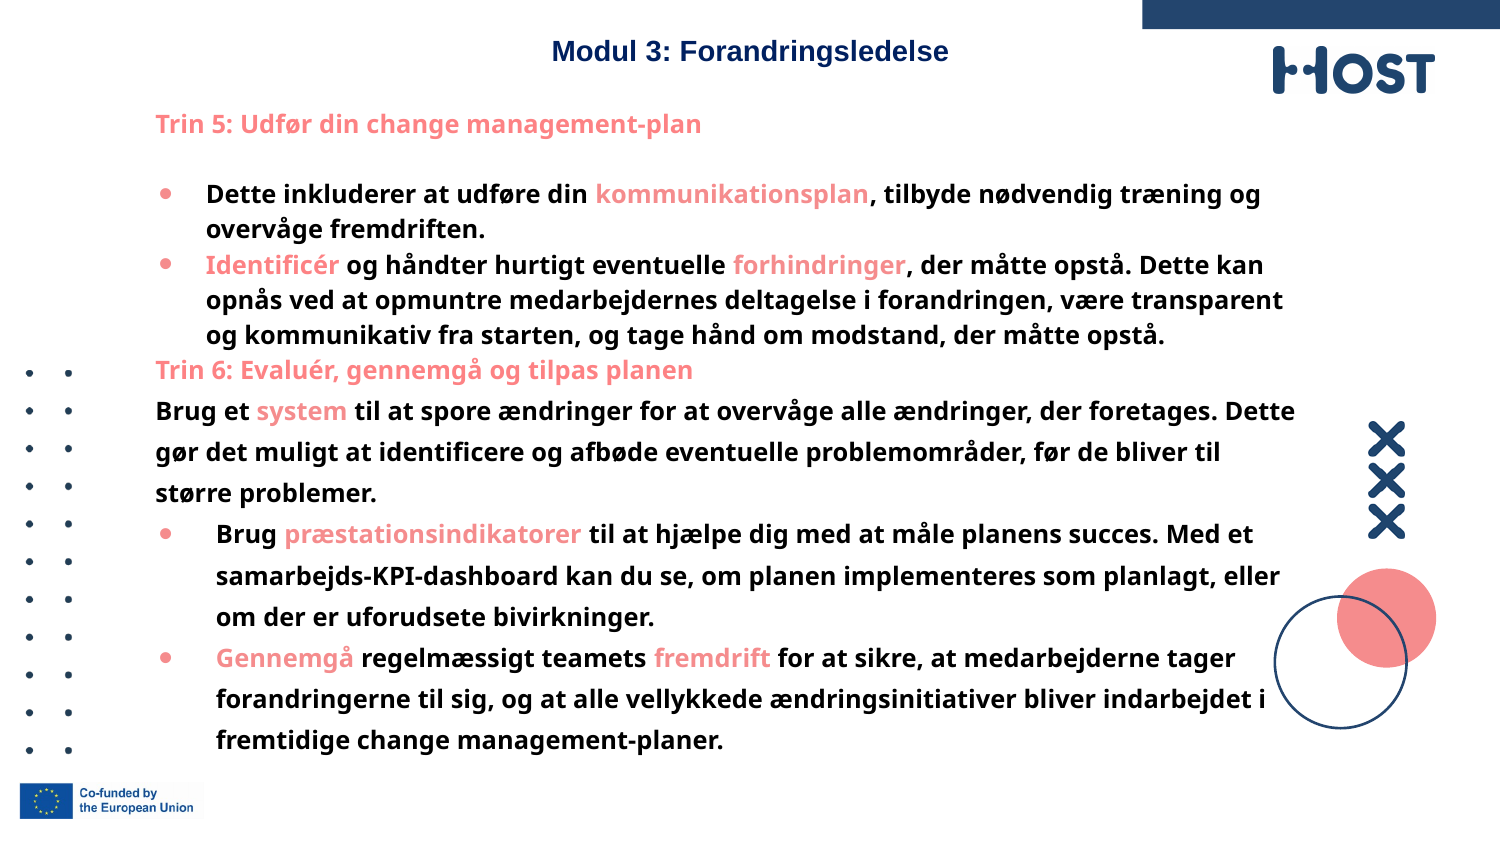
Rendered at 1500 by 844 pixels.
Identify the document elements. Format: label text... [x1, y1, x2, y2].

text_box Modul 3: Forandringsledelse [536, 12, 980, 70]
picture [1368, 421, 1405, 539]
picture [0, 370, 204, 820]
picture [1273, 46, 1435, 94]
list Trin 5: Udfør din change management-plan Dette inkluderer at udføre din kommunikationsplan, tilbyde nødvendig træning og overvåge fremdriften. Identificér og håndter hurtigt eventuelle forhindringer, der måtte opstå. Dette kan opnås ved at opmuntre medarbejdernes deltagelse i forandringen, være transparent og kommunikativ fra starten, og tage hånd om modstand, der måtte opstå. Trin 6: Evaluér, gennemgå og tilpas planen Brug et system til at spore ændringer for at overvåge alle ændringer, der foretages. Dette gør det muligt at identificere og afbøde eventuelle problemområder, før de bliver til større problemer. Brug præstationsindikatorer til at hjælpe dig med at måle planens succes. Med et samarbejds-KPI-dashboard kan du se, om planen implementeres som planlagt, eller om der er uforudsete bivirkninger. Gennemgå regelmæssigt teamets fremdrift for at sikre, at medarbejderne tager forandringerne til sig, og at alle vellykkede ændringsinitiativer bliver indarbejdet i fremtidige change management-planer. [140, 88, 1317, 812]
